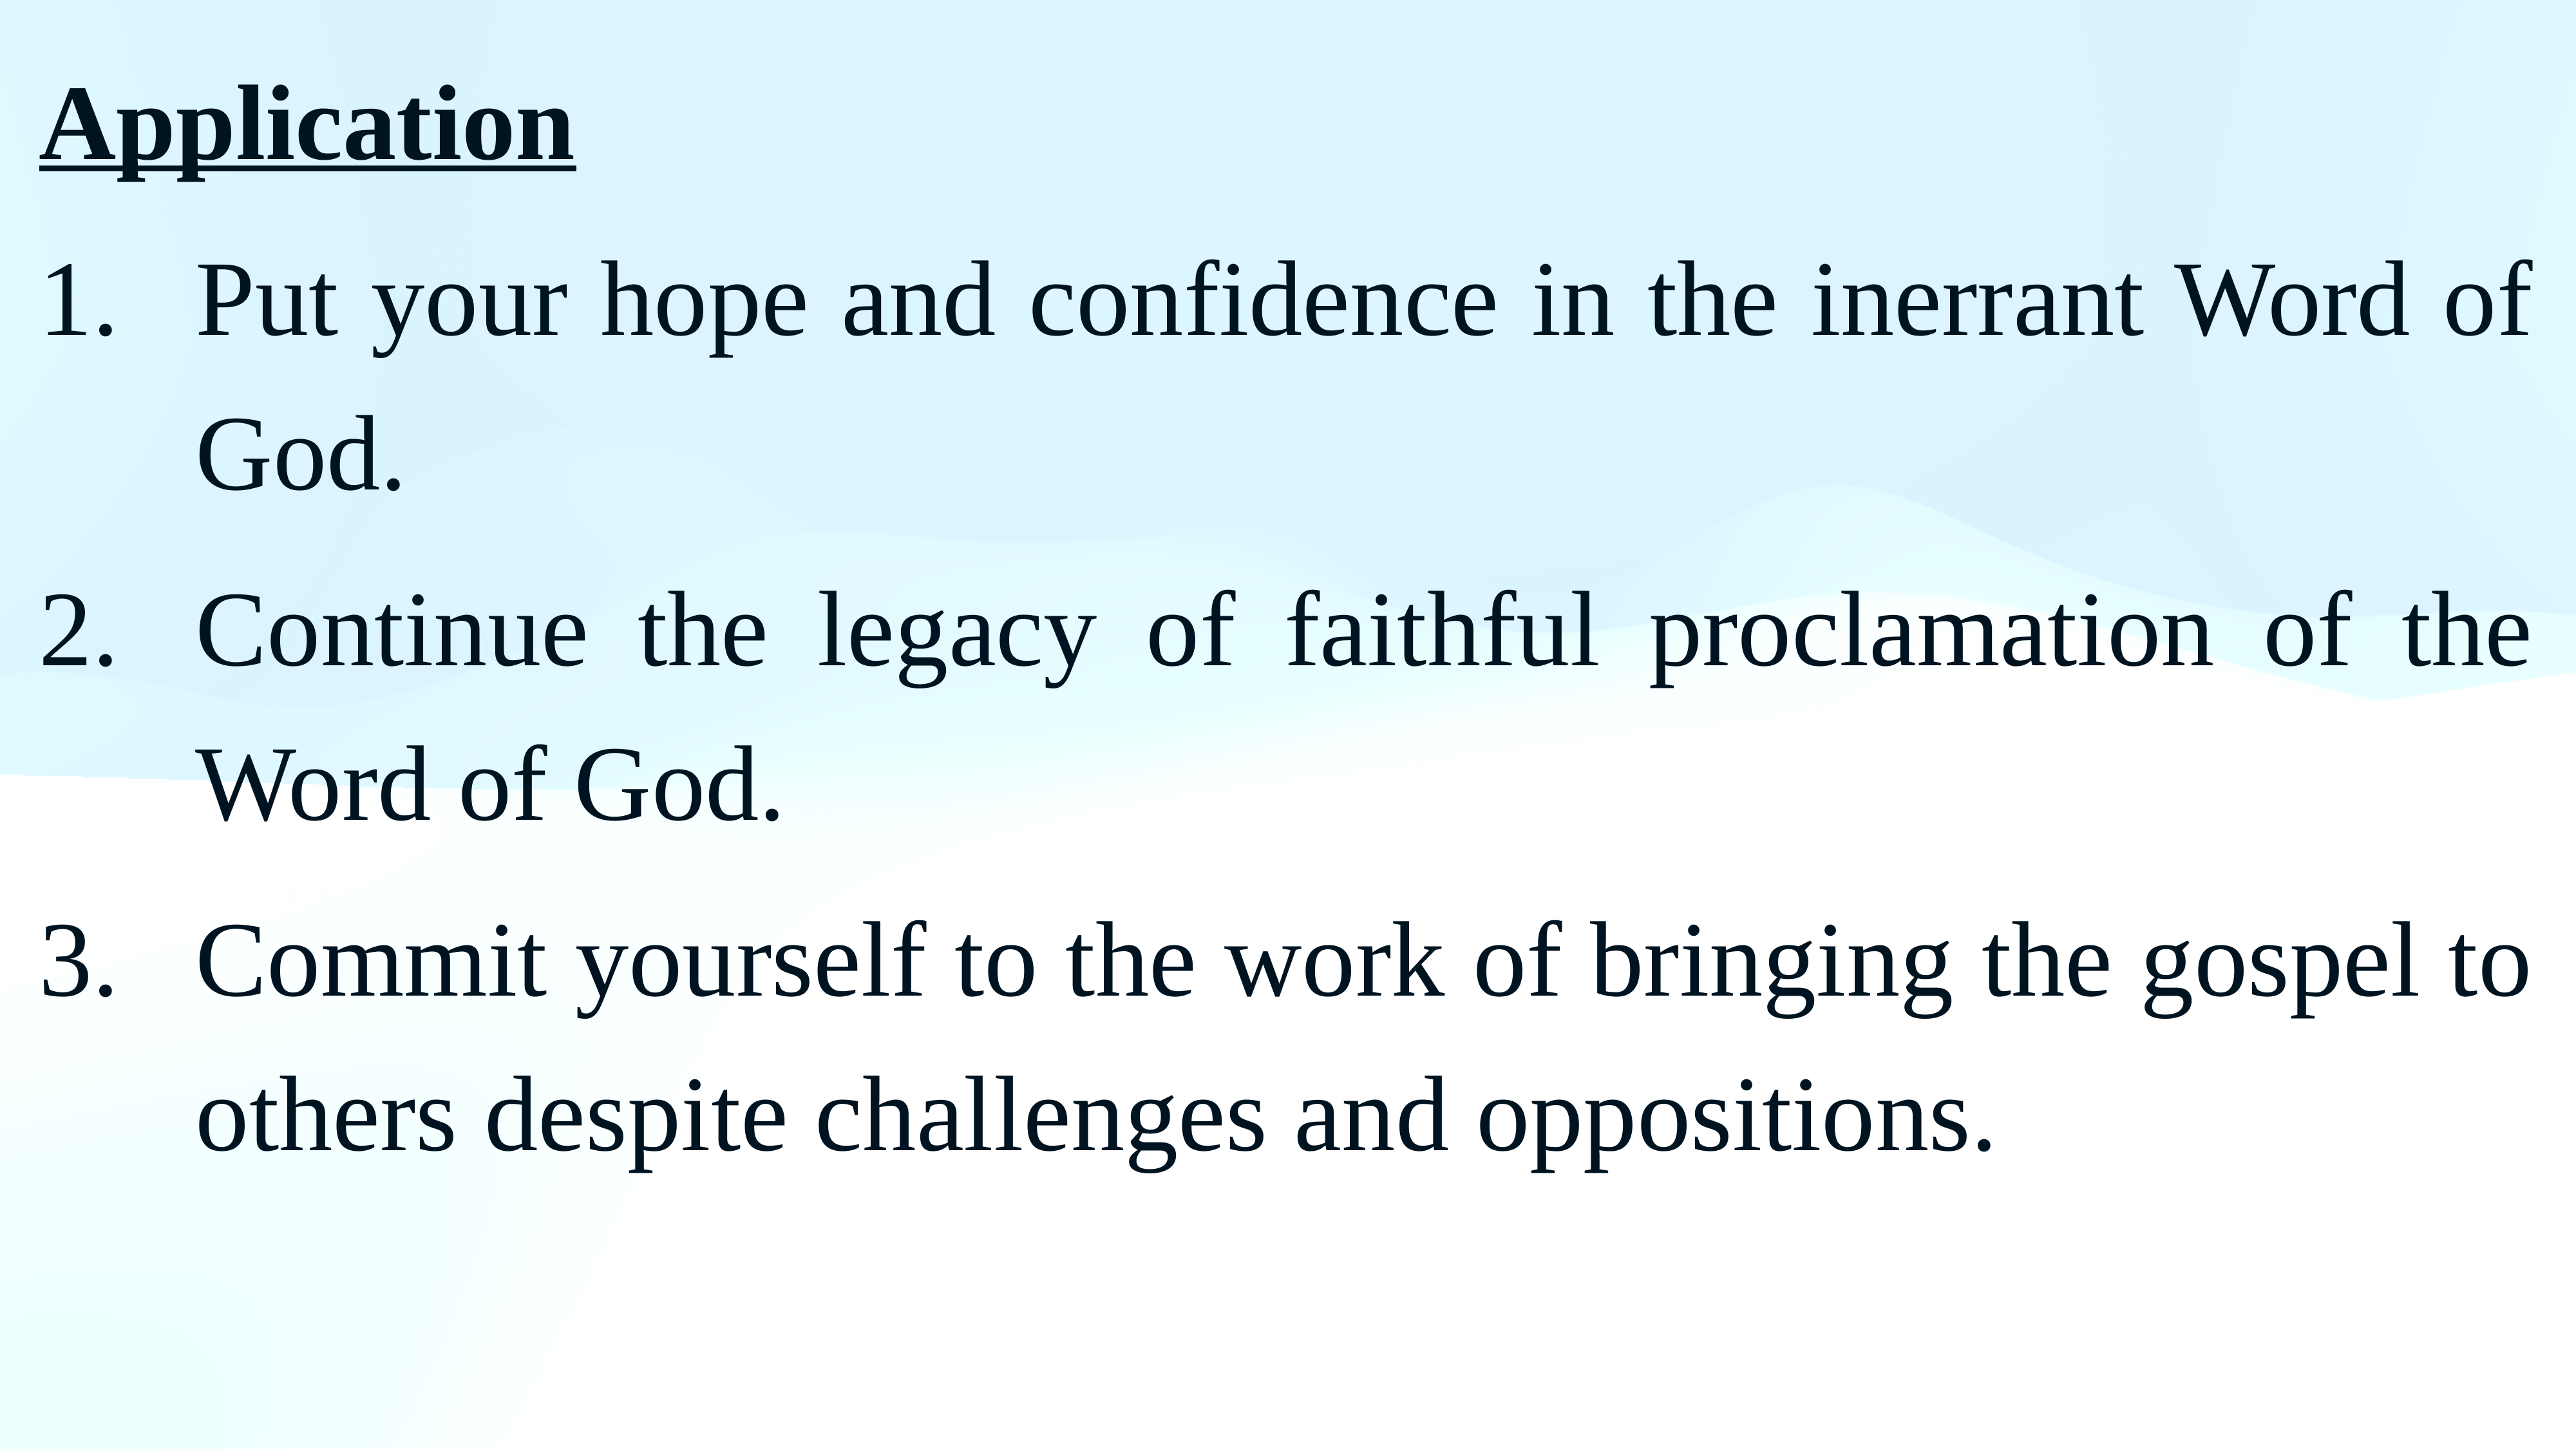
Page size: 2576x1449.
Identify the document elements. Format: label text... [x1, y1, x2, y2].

picture [0, 0, 2576, 1449]
list Application Put your hope and confidence in the inerrant Word of God. Continue the legacy of faithful proclamation of the Word of God. Commit yourself to the work of bringing the gospel to others despite challenges and oppositions. [33, 20, 2543, 1371]
